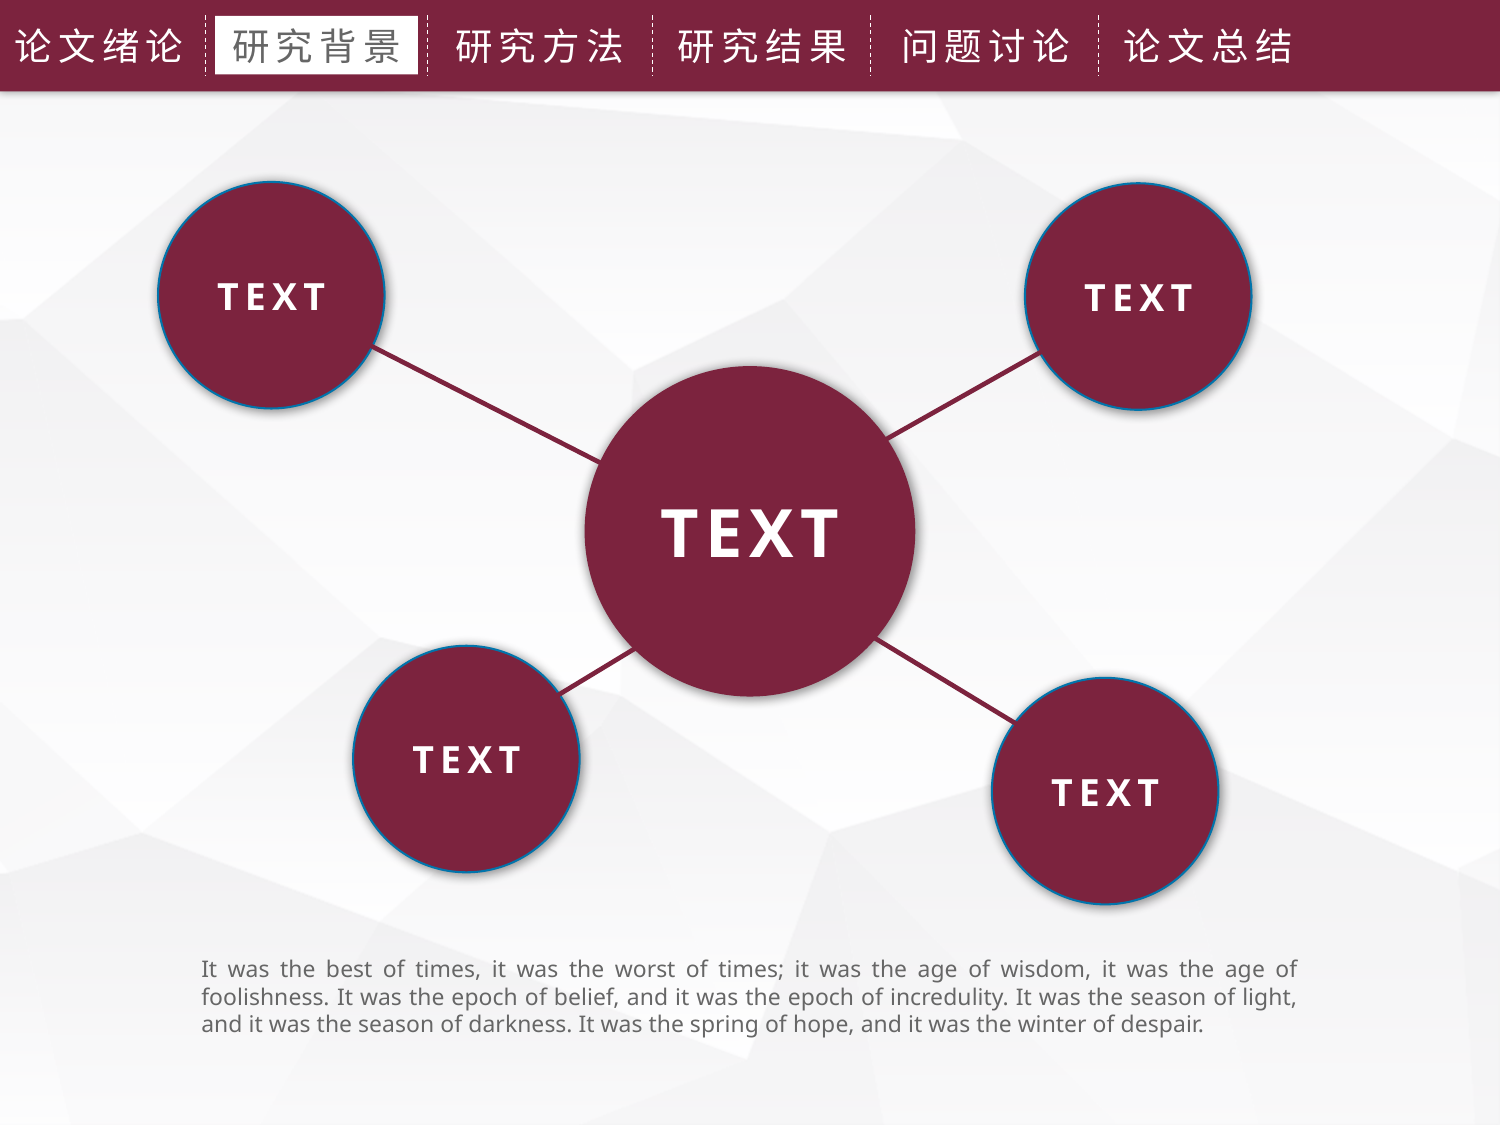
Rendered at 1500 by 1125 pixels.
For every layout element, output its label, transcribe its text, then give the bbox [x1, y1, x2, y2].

text_box 研究方法 [440, 15, 652, 76]
text_box It was the best of times, it was the worst of times; it was the age of wisdom, it was the age of foolishness. It was the epoch of belief, and it was the epoch of incredulity. It was the season of light, and it was the season of darkness. It was the spring of hope, and it was the winter of despair. [186, 947, 1314, 1045]
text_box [851, 332, 1075, 459]
text_box 问题讨论 [886, 15, 1098, 76]
text_box 研究结果 [663, 15, 870, 76]
text_box TEXT [156, 180, 386, 410]
picture [0, 92, 1500, 1125]
text_box 论文绪论 [206, 15, 211, 76]
text_box 论文绪论 [0, 15, 205, 76]
text_box 论文总结 [1109, 15, 1322, 76]
text_box TEXT [1023, 182, 1253, 411]
text_box 研究背景 [213, 15, 420, 76]
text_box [309, 314, 679, 503]
text_box 研究结果 [871, 15, 876, 76]
text_box [0, 0, 1500, 92]
text_box TEXT [583, 365, 917, 698]
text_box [535, 608, 701, 709]
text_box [806, 596, 1075, 760]
text_box TEXT [990, 676, 1220, 906]
text_box TEXT [352, 644, 581, 874]
